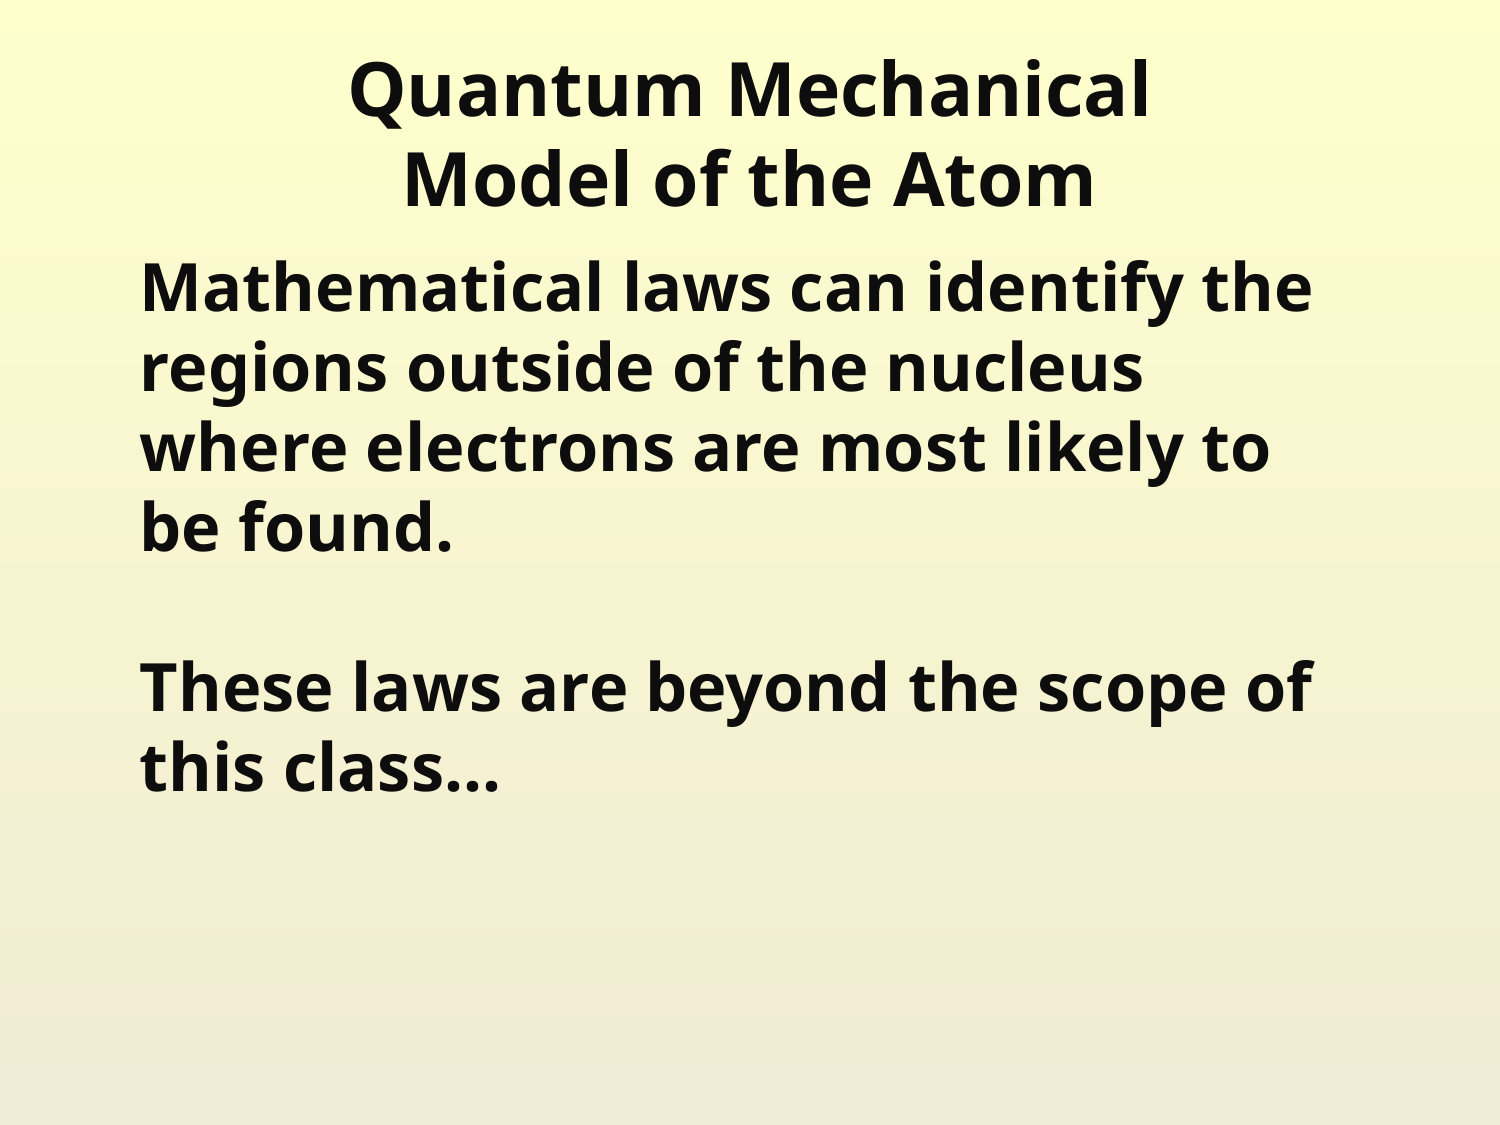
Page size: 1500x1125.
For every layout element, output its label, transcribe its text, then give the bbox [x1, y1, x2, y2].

title Quantum Mechanical Model of the Atom [112, 37, 1388, 226]
text_box Mathematical laws can identify the regions outside of the nucleus where electrons are most likely to be found. These laws are beyond the scope of this class… [124, 237, 1341, 892]
